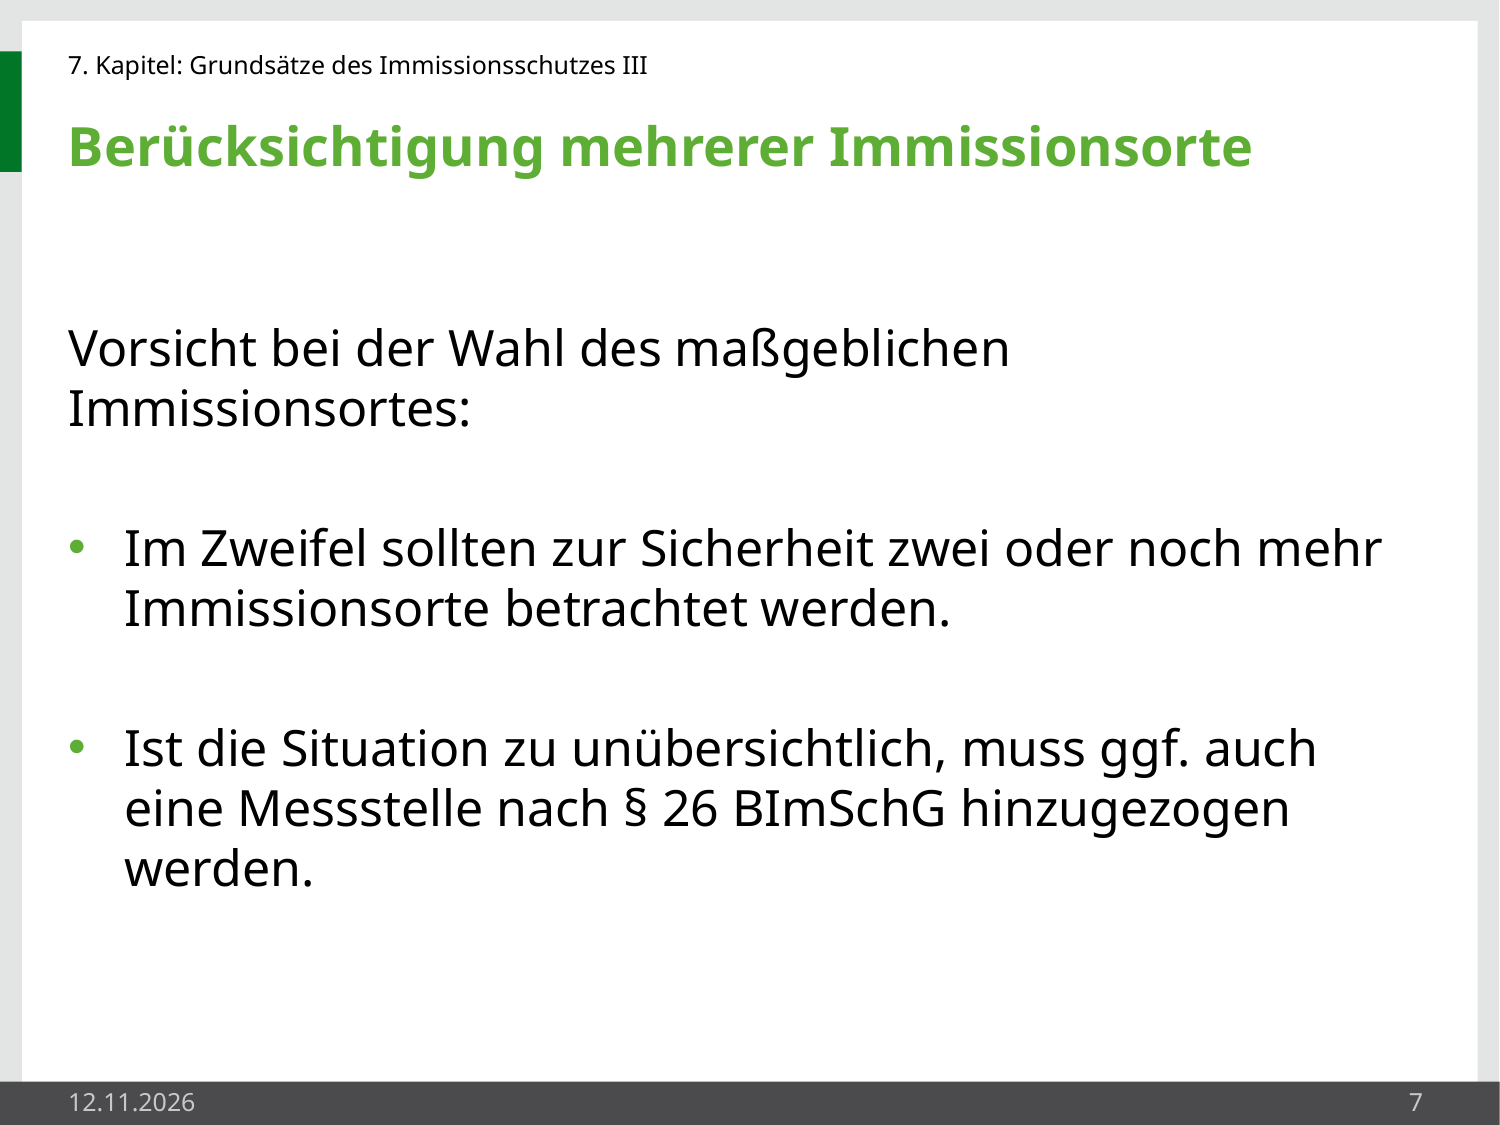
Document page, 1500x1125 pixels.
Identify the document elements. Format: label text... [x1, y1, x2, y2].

title Berücksichtigung mehrerer Immissionsorte [67, 77, 1427, 178]
list Vorsicht bei der Wahl des maßgeblichen Immissionsortes: Im Zweifel sollten zur Sicherheit zwei oder noch mehr Immissionsorte betrachtet werden. Ist die Situation zu unübersichtlich, muss ggf. auch eine Messstelle nach § 26 BImSchG hinzugezogen werden. [68, 316, 1400, 787]
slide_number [68, 1082, 231, 1125]
text_box [40, 196, 739, 1047]
slide_number 7 [1331, 1082, 1423, 1125]
